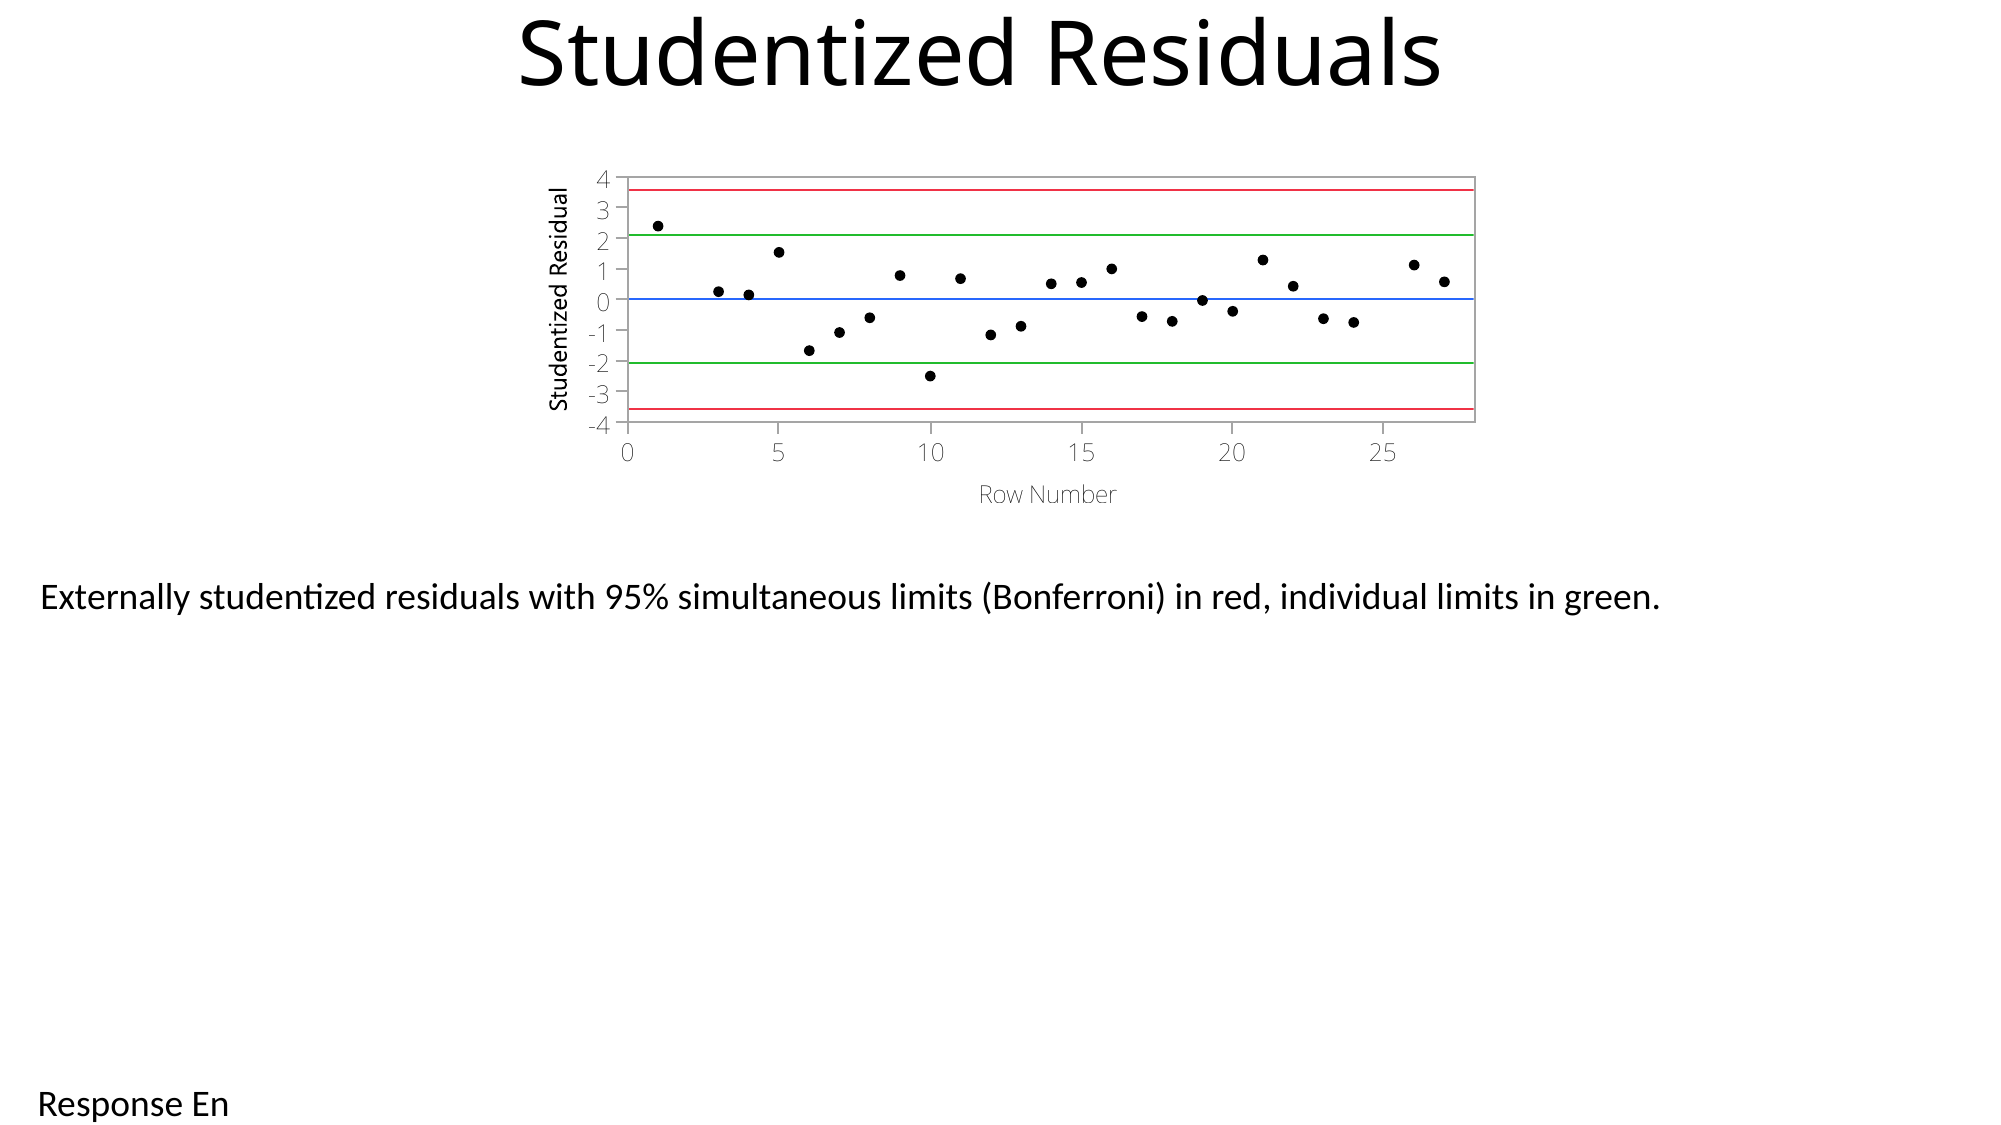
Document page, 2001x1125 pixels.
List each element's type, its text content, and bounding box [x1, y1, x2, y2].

text_box Response En [37, 1079, 231, 1125]
text_box Externally studentized residuals with 95% simultaneous limits (Bonferroni) in red, individual limits in green. [40, 571, 1664, 617]
title Studentized Residuals [0, 0, 1963, 113]
picture [528, 158, 1510, 527]
